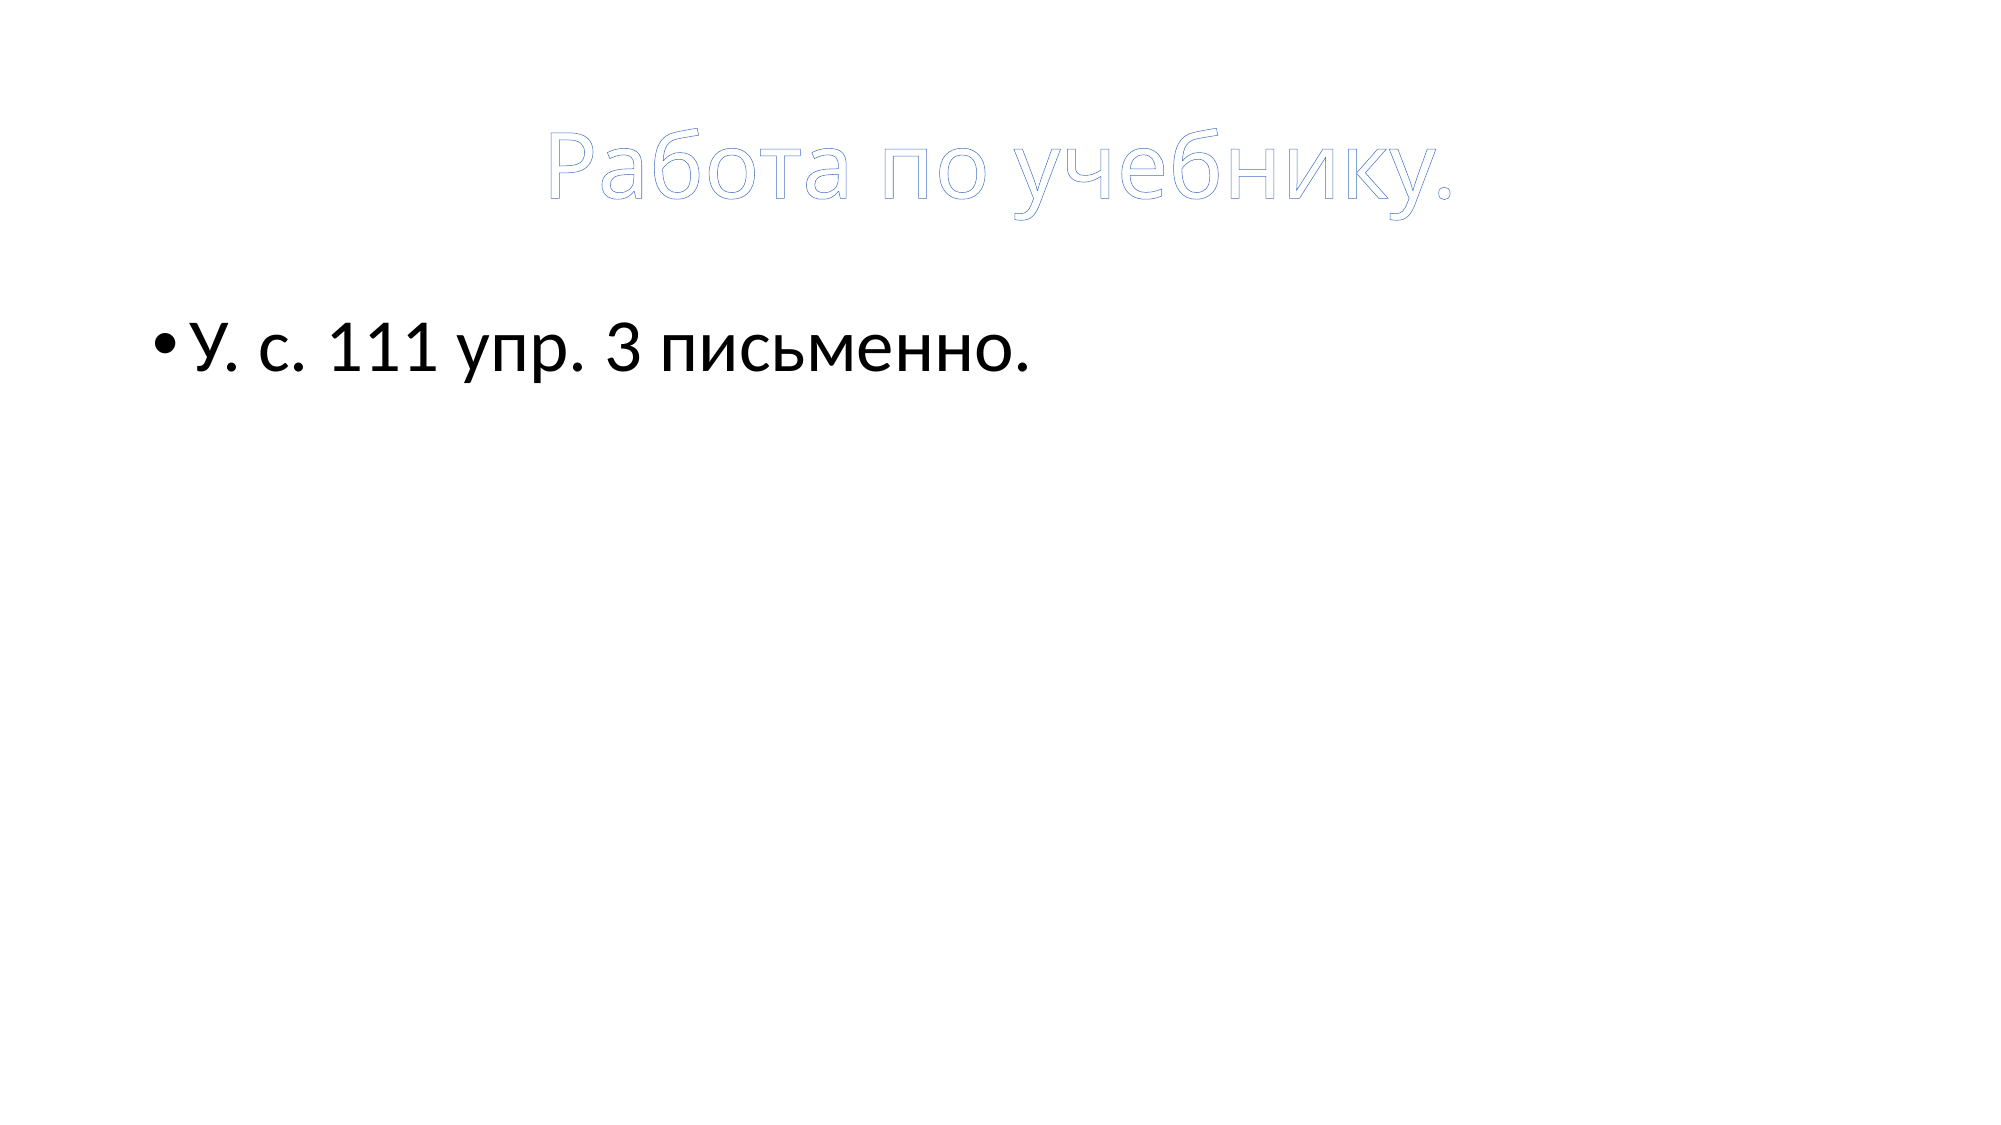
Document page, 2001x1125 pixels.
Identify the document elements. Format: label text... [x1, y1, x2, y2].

list У. с. 111 упр. 3 письменно. [137, 299, 1863, 1014]
title Работа по учебнику. [137, 59, 1863, 278]
